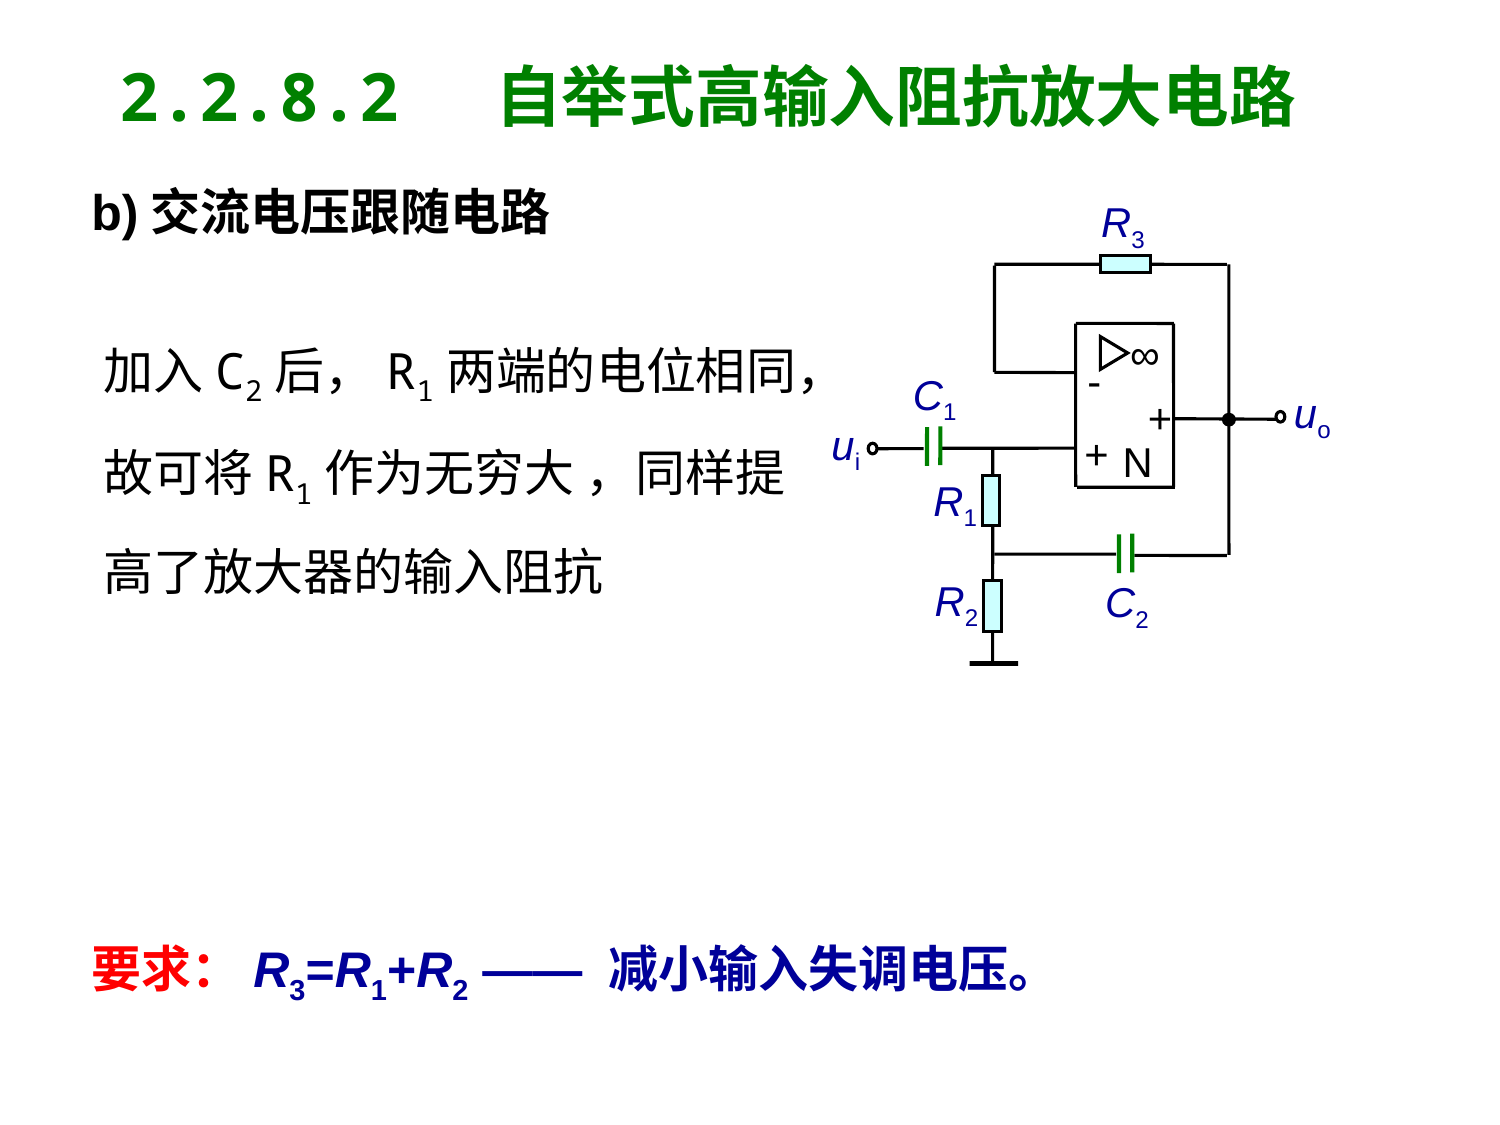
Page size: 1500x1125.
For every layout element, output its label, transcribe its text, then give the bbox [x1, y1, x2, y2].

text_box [831, 196, 1353, 679]
text_box b)交流电压跟随电路 [76, 160, 597, 248]
text_box 要求：R3=R1+R2 —— 减小输入失调电压。 [76, 916, 1447, 1014]
text_box 加入C2后，R1两端的电位相同，故可将R1作为无穷大 ，同样提高了放大器的输入阻抗 [88, 297, 826, 608]
text_box 2.2.8.2 自举式高输入阻抗放大电路 [104, 31, 1435, 173]
